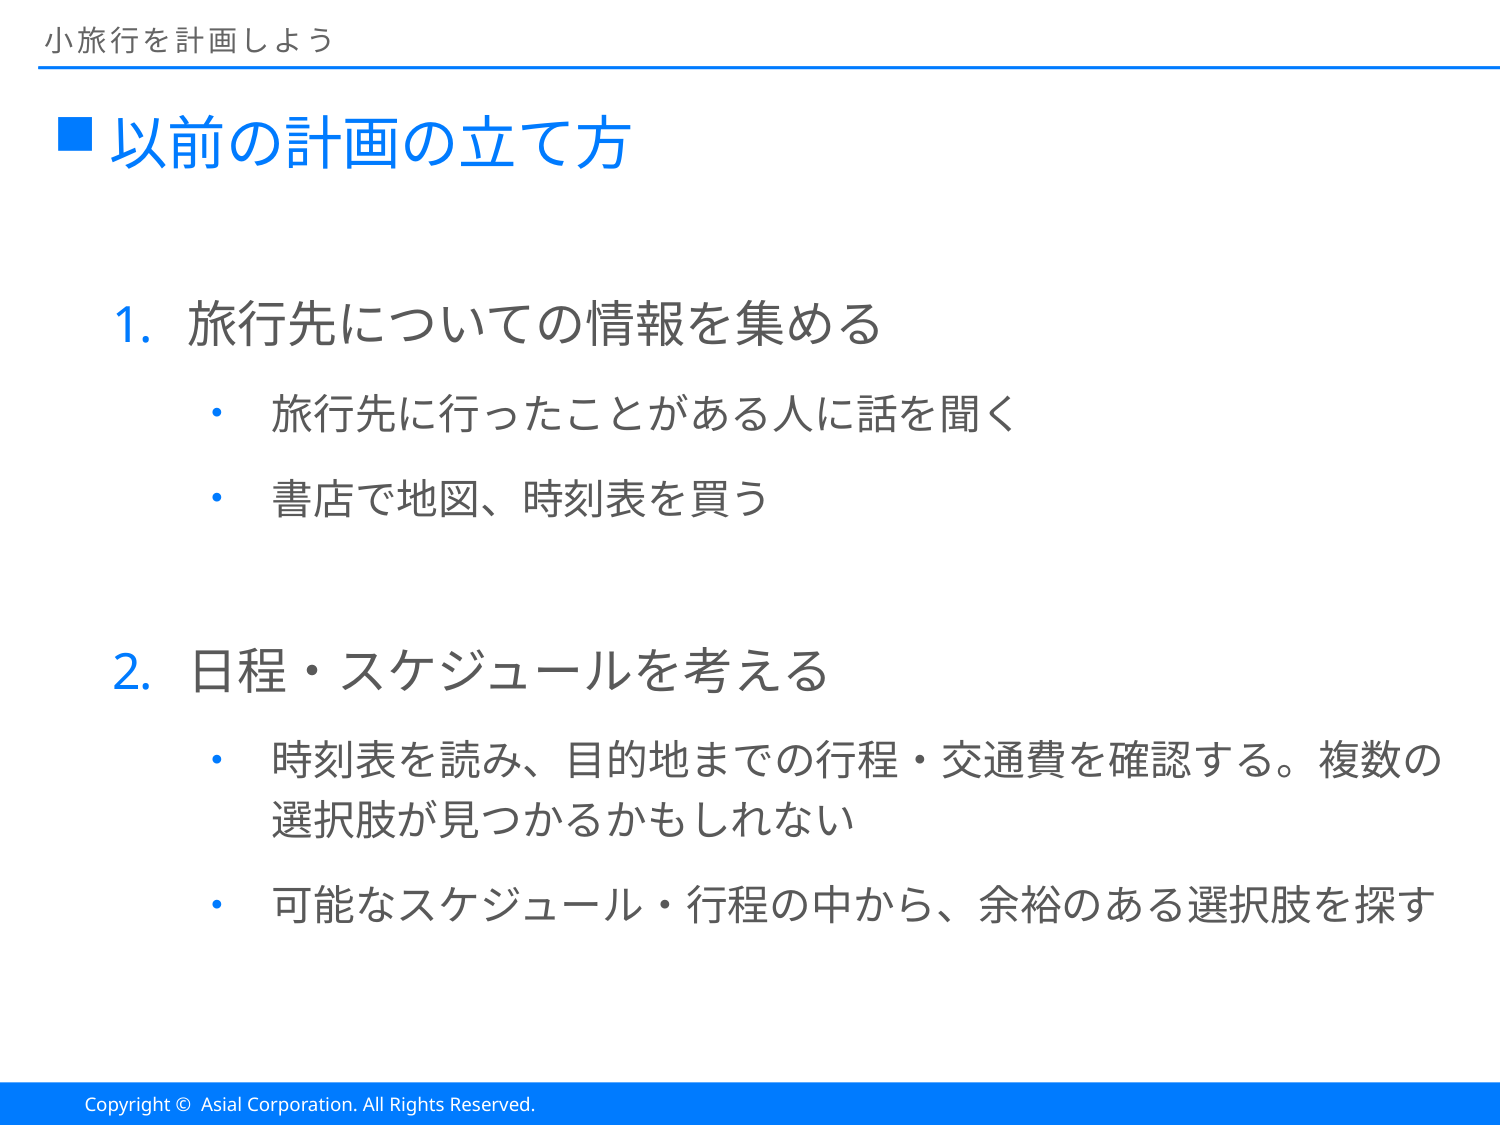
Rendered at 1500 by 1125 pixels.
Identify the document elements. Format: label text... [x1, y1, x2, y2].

list 以前の計画の立て方 旅行先についての情報を集める 旅行先に行ったことがある人に話を聞く 書店で地図、時刻表を買う 日程・スケジュールを考える 時刻表を読み、目的地までの行程・交通費を確認する。複数の選択肢が見つかるかもしれない 可能なスケジュール・行程の中から、余裕のある選択肢を探す [38, 84, 1459, 988]
title 小旅行を計画しよう [29, 7, 1223, 72]
